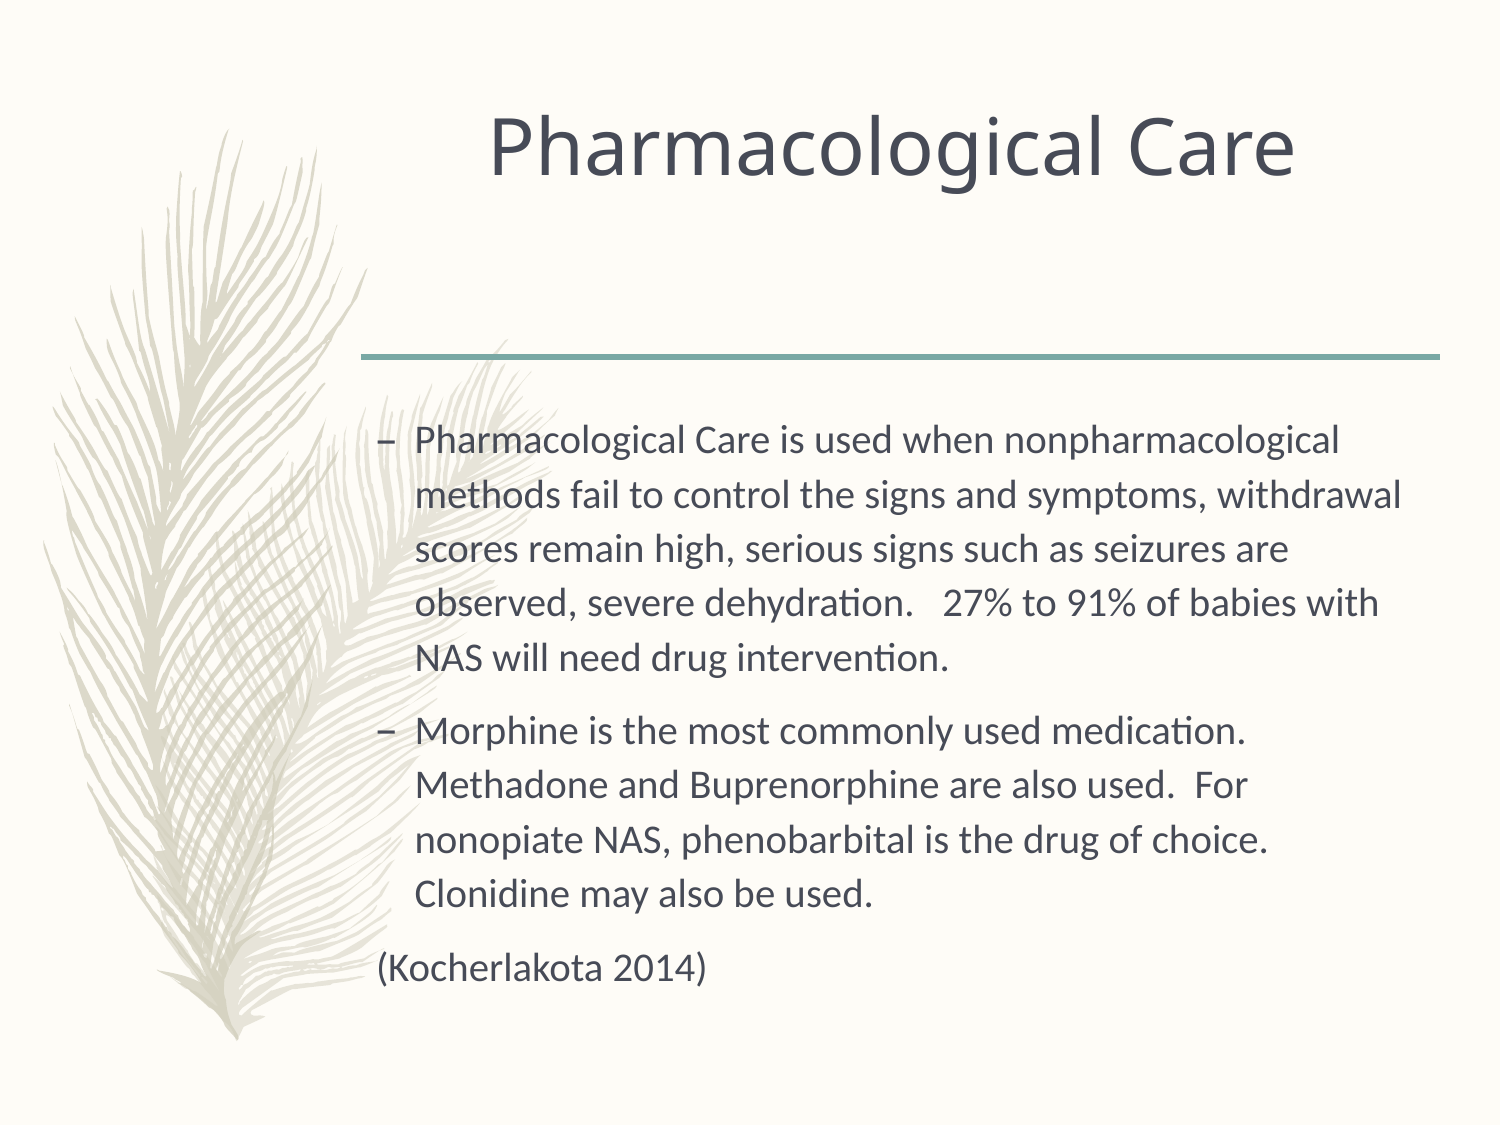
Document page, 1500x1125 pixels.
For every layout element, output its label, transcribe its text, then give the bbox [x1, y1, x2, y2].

list Pharmacological Care is used when nonpharmacological methods fail to control the signs and symptoms, withdrawal scores remain high, serious signs such as seizures are observed, severe dehydration. 27% to 91% of babies with NAS will need drug intervention. Morphine is the most commonly used medication. Methadone and Buprenorphine are also used. For nonopiate NAS, phenobarbital is the drug of choice. Clonidine may also be used. (Kocherlakota 2014) [360, 399, 1440, 999]
title Pharmacological Care [345, 93, 1440, 350]
